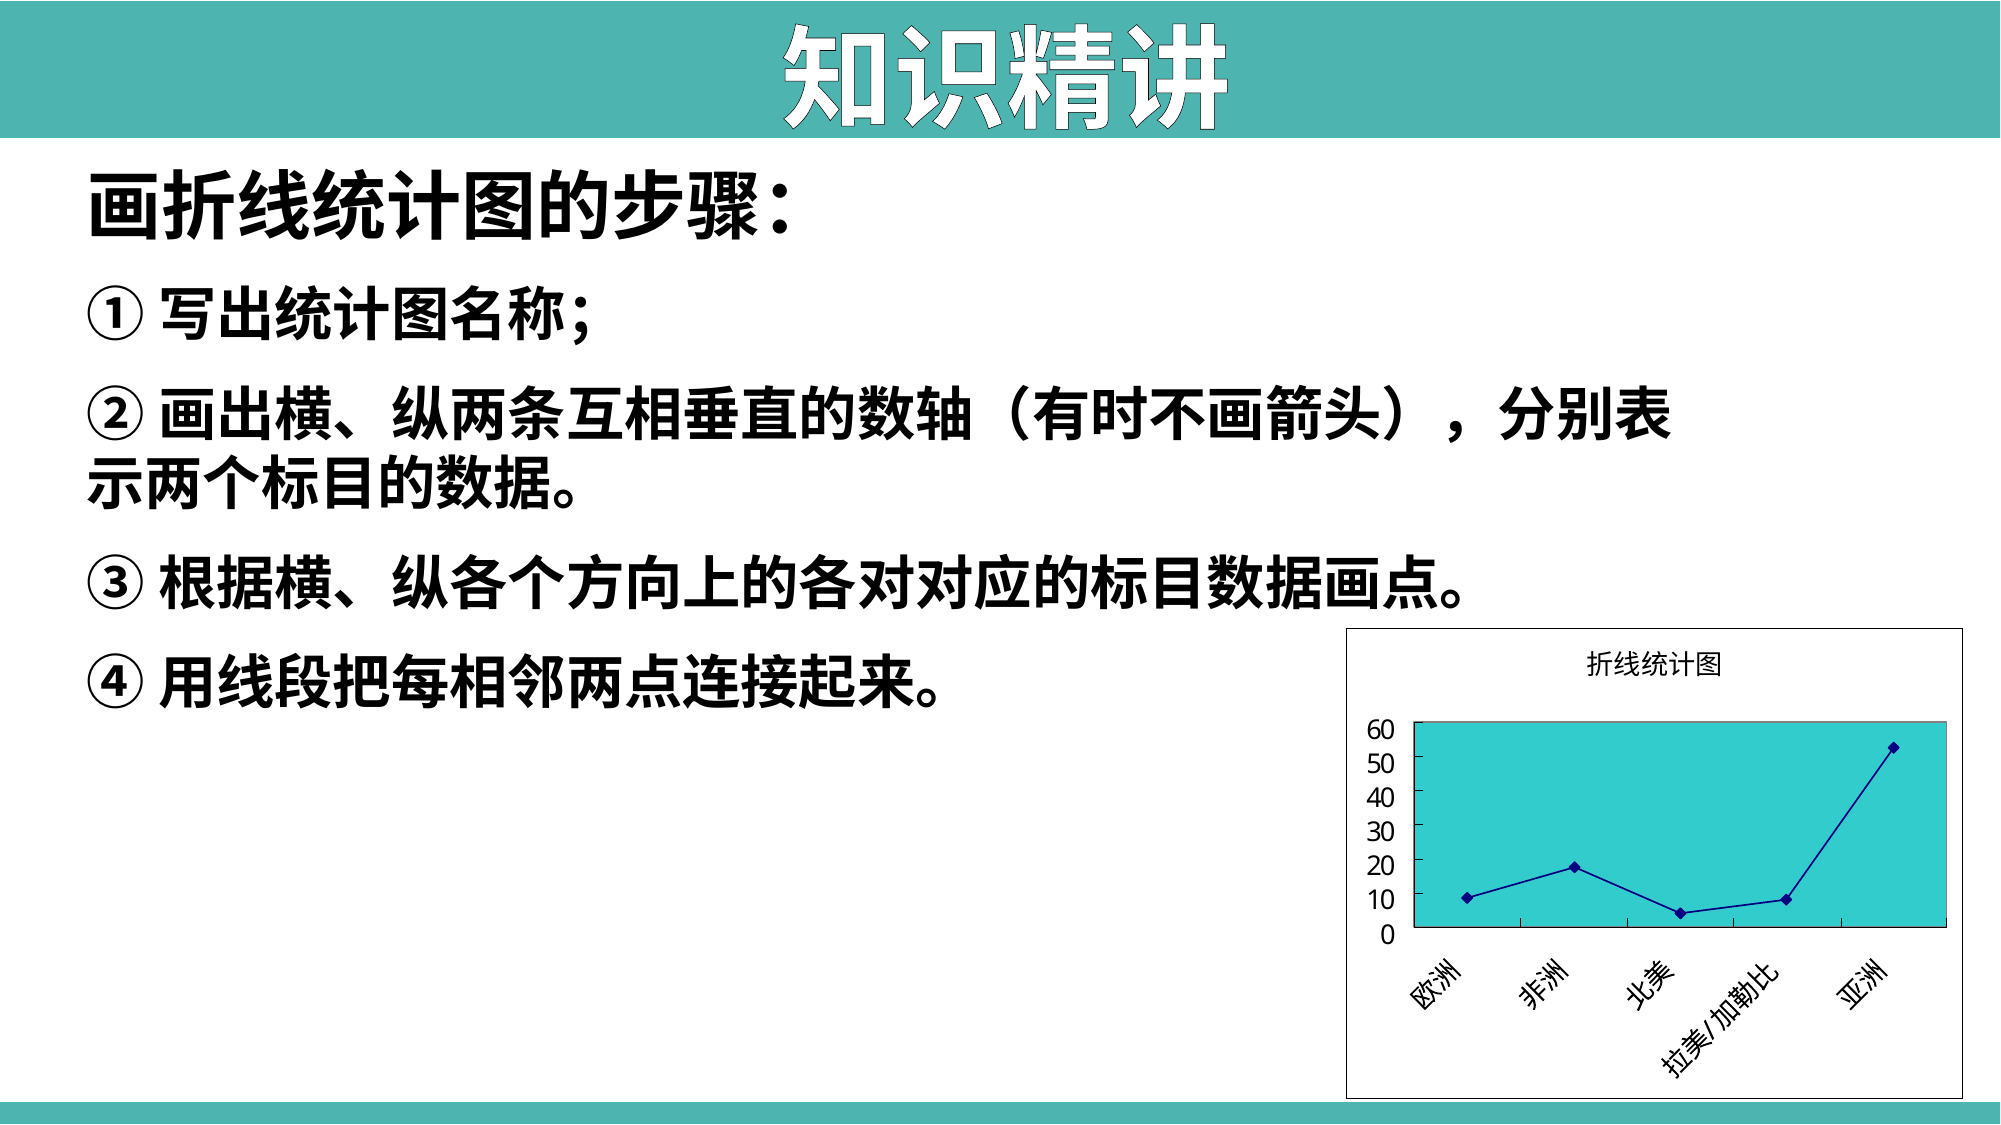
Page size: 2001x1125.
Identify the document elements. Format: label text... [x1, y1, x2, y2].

text_box 画折线统计图的步骤： ①写出统计图名称； ②画出横、纵两条互相垂直的数轴（有时不画箭头），分别表示两个标目的数据。 ③根据横、纵各个方向上的各对对应的标目数据画点。 ④用线段把每相邻两点连接起来。 [71, 150, 1709, 723]
text_box 知识精讲 [765, 0, 1247, 150]
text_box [1337, 619, 1973, 1107]
picture [0, 1, 2001, 1124]
